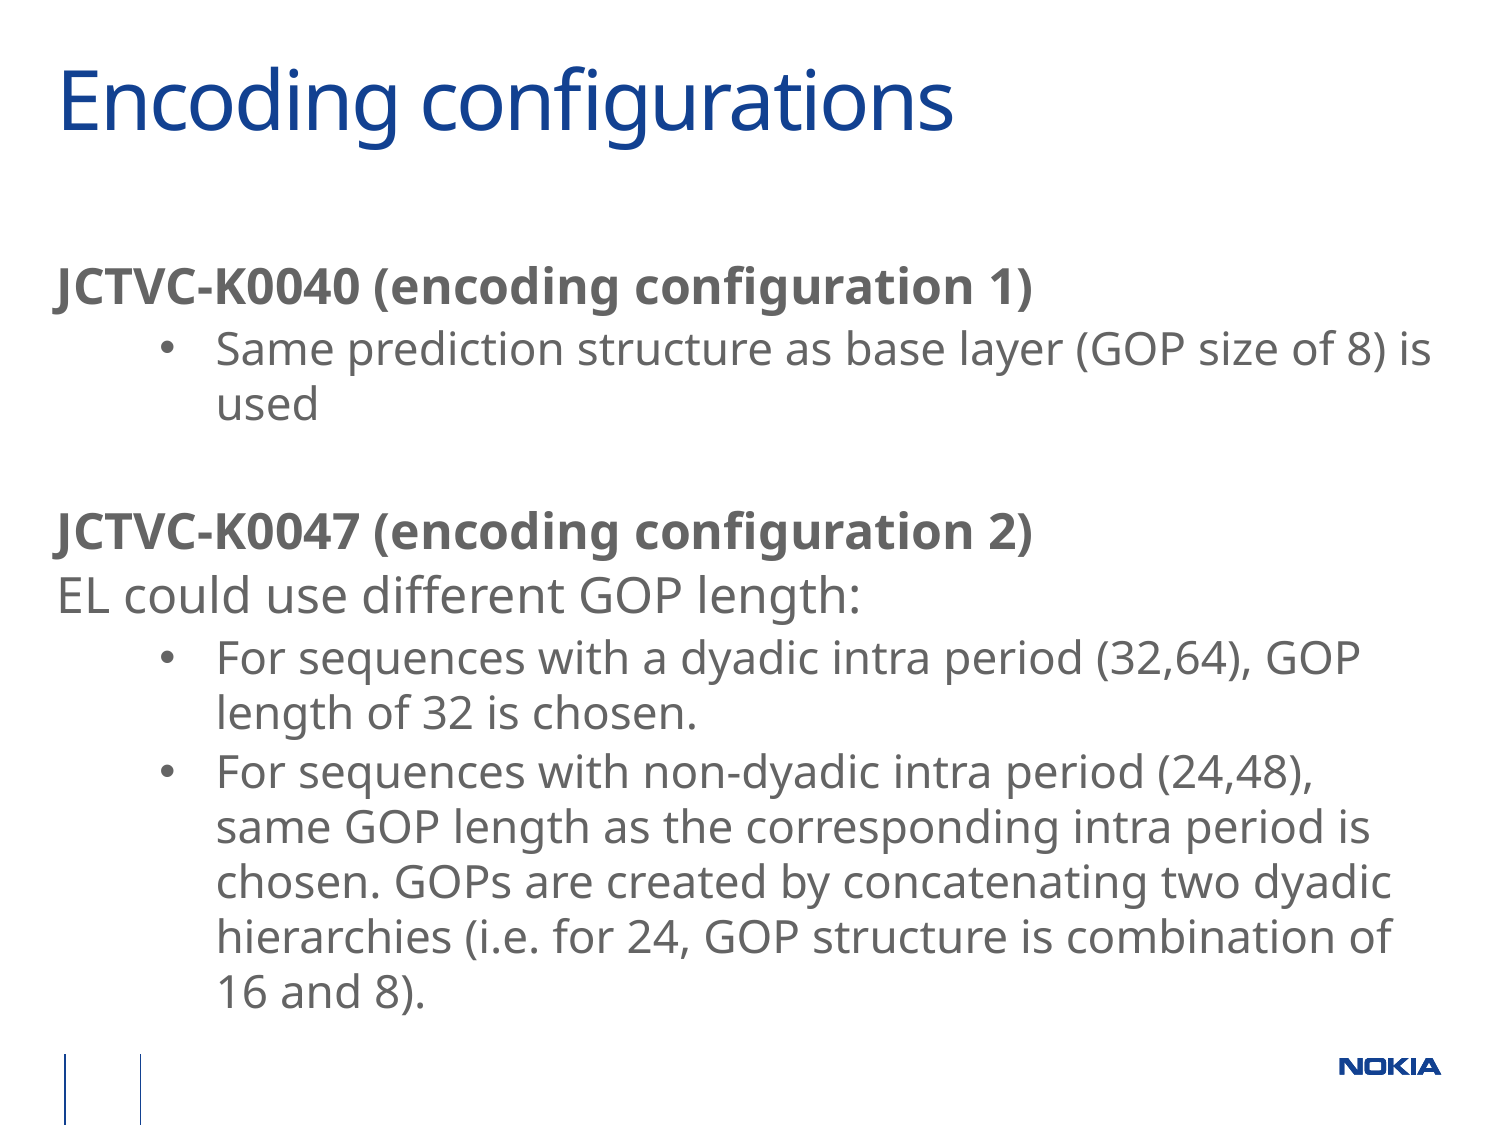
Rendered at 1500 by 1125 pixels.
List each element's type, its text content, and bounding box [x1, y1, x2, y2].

title Encoding configurations [56, 47, 1433, 149]
list JCTVC-K0040 (encoding configuration 1) Same prediction structure as base layer (GOP size of 8) is used JCTVC-K0047 (encoding configuration 2) EL could use different GOP length: For sequences with a dyadic intra period (32,64), GOP length of 32 is chosen. For sequences with non-dyadic intra period (24,48), same GOP length as the corresponding intra period is chosen. GOPs are created by concatenating two dyadic hierarchies (i.e. for 24, GOP structure is combination of 16 and 8). [56, 254, 1436, 1032]
